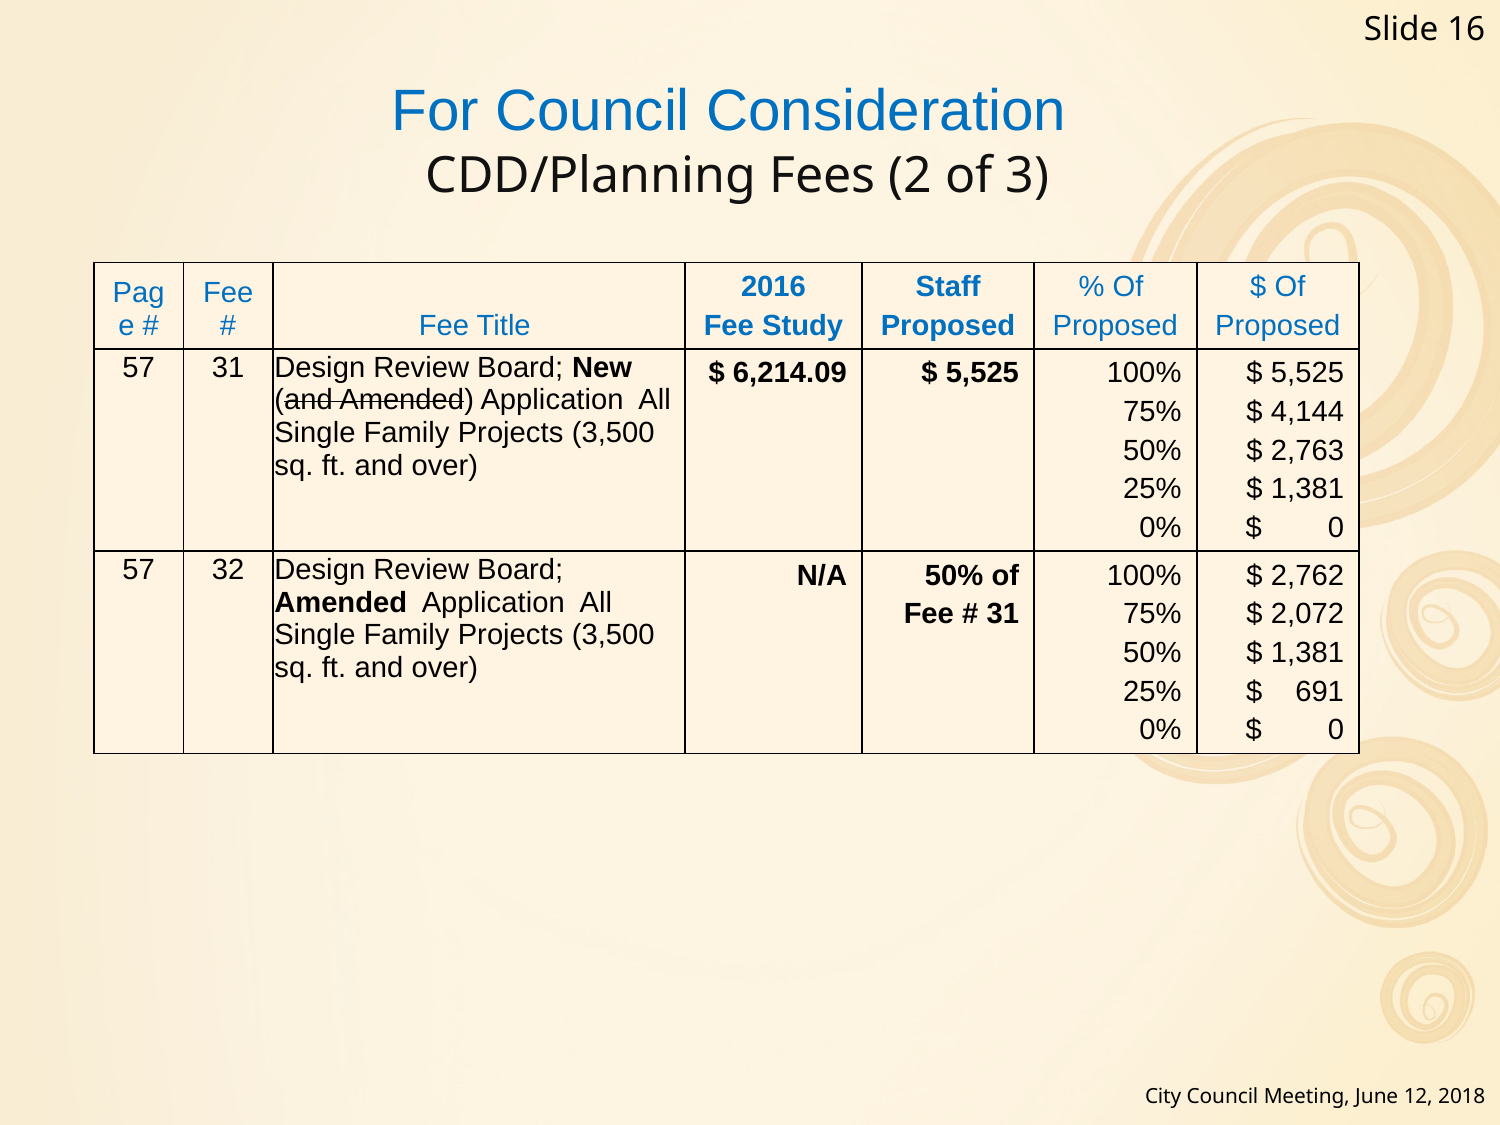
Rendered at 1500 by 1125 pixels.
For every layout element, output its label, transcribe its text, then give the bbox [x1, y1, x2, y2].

table_cell 57 [95, 552, 183, 753]
picture [0, 0, 1500, 1125]
table_header $ Of Proposed [1198, 263, 1358, 348]
footer City Council Meeting, June 12, 2018 [1025, 1050, 1500, 1125]
table_cell 100% 75% 50% 25% 0% [1035, 350, 1196, 550]
table_cell $ 6,214.09 [686, 350, 861, 550]
table_cell 32 [184, 552, 272, 753]
table_cell 50% of Fee # 31 [863, 552, 1033, 753]
table_header Page # [95, 263, 183, 348]
table_cell 100% 75% 50% 25% 0% [1035, 552, 1196, 753]
table_cell $ 5,525 [863, 350, 1033, 550]
table_cell $ 5,525 $ 4,144 $ 2,763 $ 1,381 $ 0 [1198, 350, 1358, 550]
table_cell 31 [184, 350, 272, 550]
table_header % Of Proposed [1035, 263, 1196, 348]
table_header Fee # [184, 263, 272, 348]
table_cell N/A [686, 552, 861, 753]
table_header Fee Title [274, 263, 684, 348]
table_header 2016 Fee Study [686, 263, 861, 348]
table_cell Design Review Board; Amended Application All Single Family Projects (3,500 sq. ft. and over) [274, 552, 684, 753]
table_cell $ 2,762 $ 2,072 $ 1,381 $ 691 $ 0 [1198, 552, 1358, 753]
text_box For Council Consideration CDD/Planning Fees (2 of 3) [112, 62, 1363, 213]
table_header Staff Proposed [863, 263, 1033, 348]
text_box Slide 16 [1149, 0, 1500, 75]
table_cell Design Review Board; New (and Amended) Application All Single Family Projects (3,500 sq. ft. and over) [274, 350, 684, 550]
table_cell 57 [95, 350, 183, 550]
